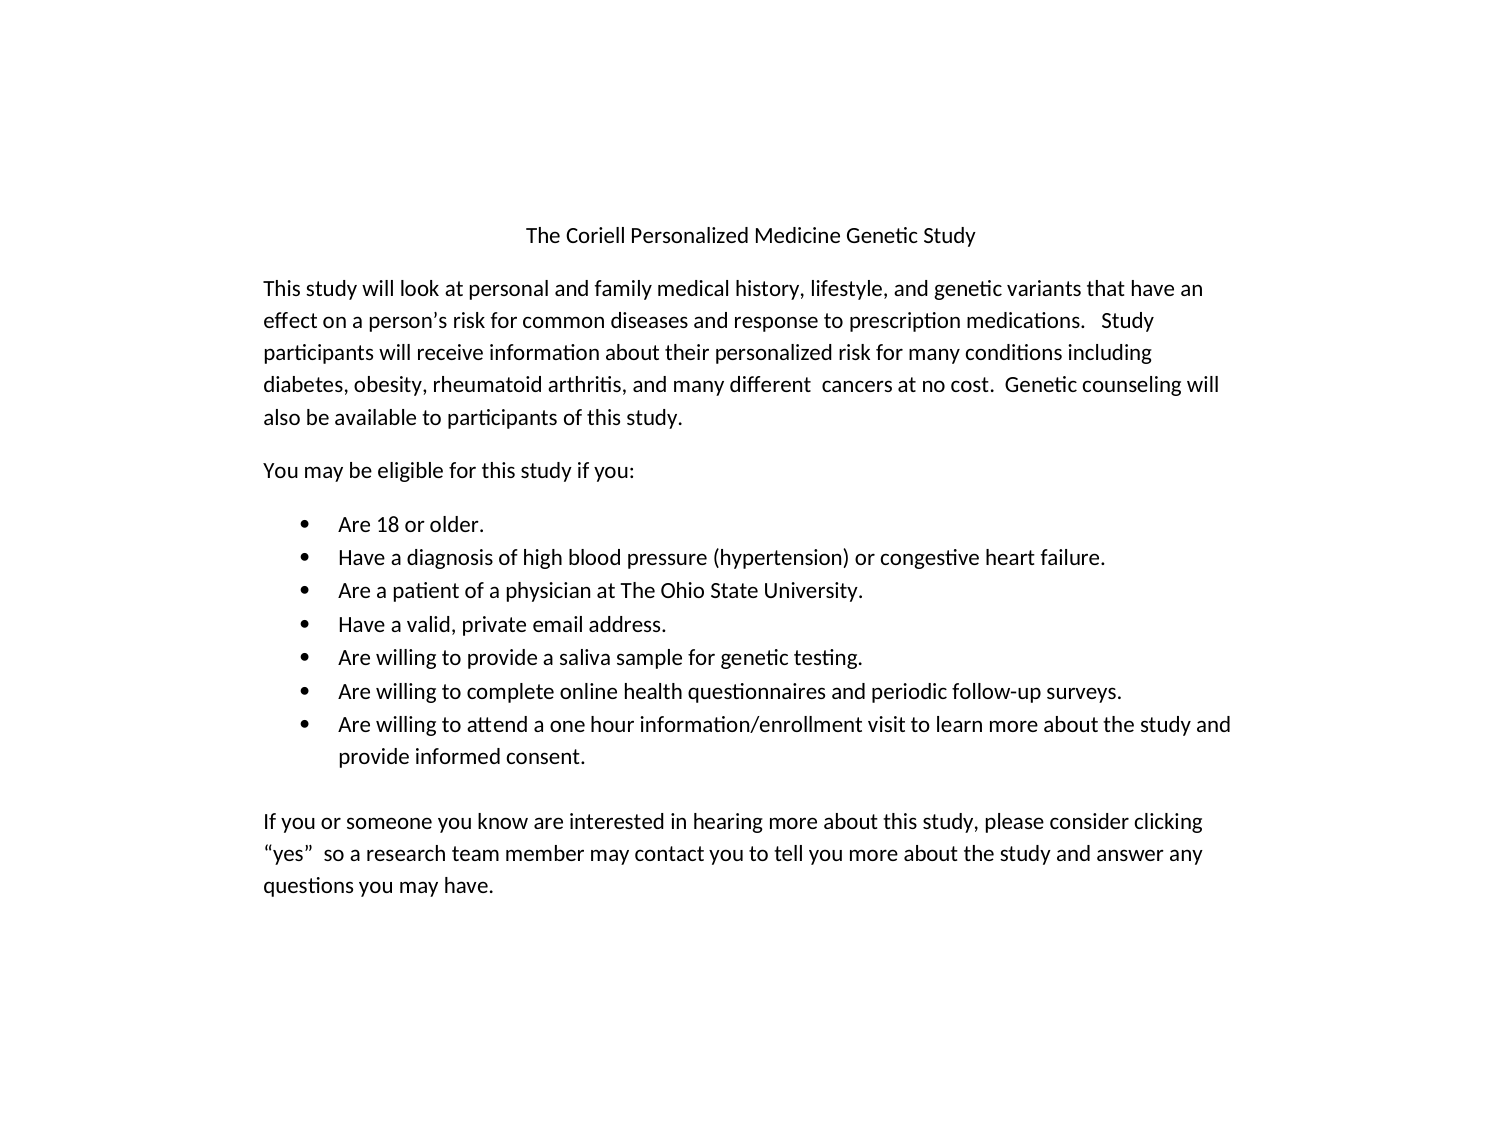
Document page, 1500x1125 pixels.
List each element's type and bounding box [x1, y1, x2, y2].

picture [262, 221, 1237, 904]
